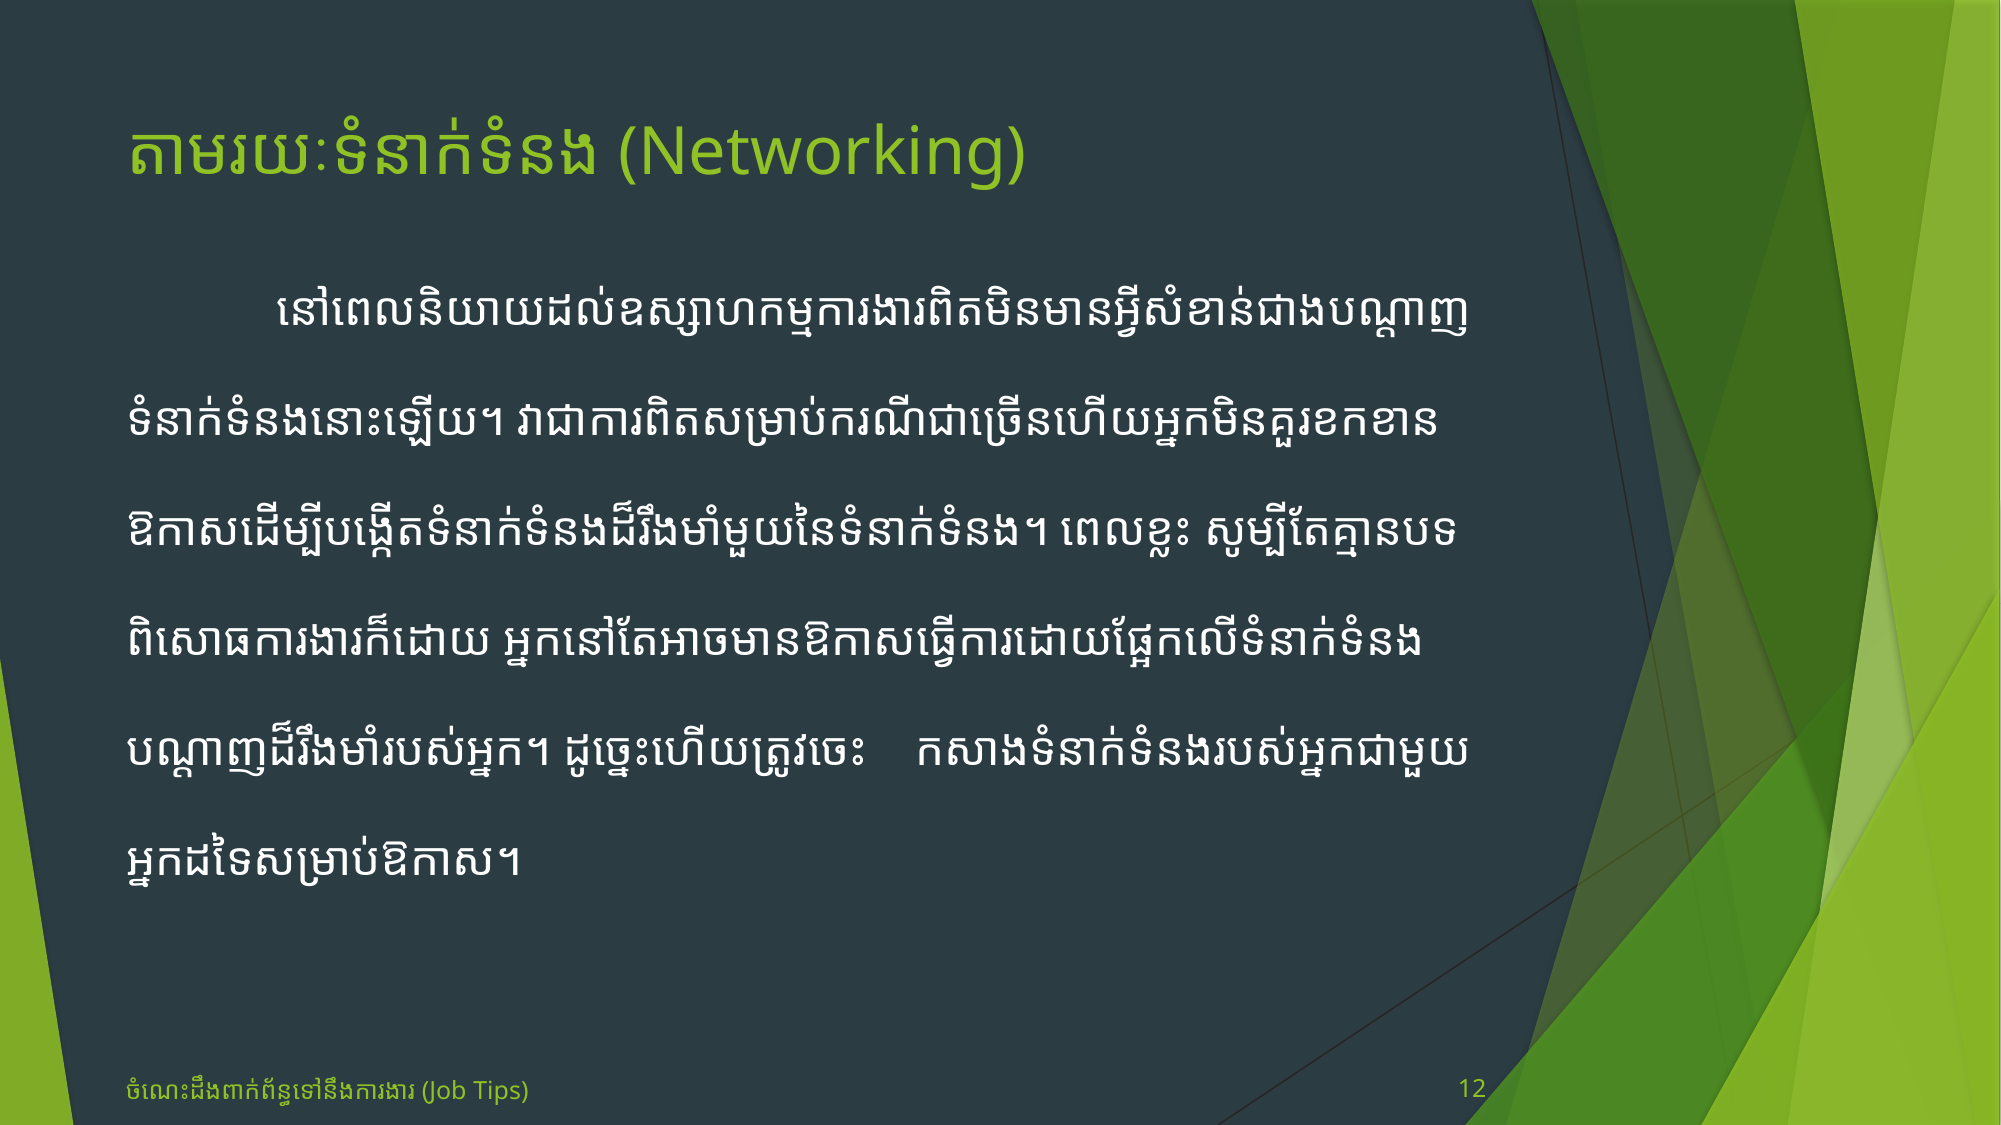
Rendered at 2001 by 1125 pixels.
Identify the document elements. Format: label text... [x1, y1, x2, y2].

list នៅពេលនិយាយដល់ឧស្សាហកម្មការងារពិតមិនមានអ្វីសំខាន់ជាងបណ្តាញទំនាក់ទំនងនោះឡើយ។ វាជាការពិតសម្រាប់ករណីជាច្រើនហើយអ្នកមិនគួរខកខានឱកាសដើម្បីបង្កើតទំនាក់ទំនងដ៏រឹងមាំមួយនៃទំនាក់ទំនង។ ពេលខ្លះ សូម្បីតែគ្មានបទពិសោធការងារក៏ដោយ អ្នកនៅតែអាចមានឱកាសធ្វើការដោយផ្អែកលើទំនាក់ទំនងបណ្តាញដ៏រឹងមាំរបស់អ្នក។ ដូច្នេះហើយត្រូវចេះ កសាងទំនាក់ទំនងរបស់អ្នកជាមួយអ្នកដទៃសម្រាប់ឱកាស។ [111, 217, 1522, 1060]
footer ចំណេះដឹងពាក់ព័ន្ធទៅនឹងការងារ (Job Tips) [111, 1059, 1145, 1120]
title តាមរយៈទំនាក់ទំនង (Networking) [111, 99, 1750, 175]
slide_number 12 [1409, 1059, 1502, 1120]
